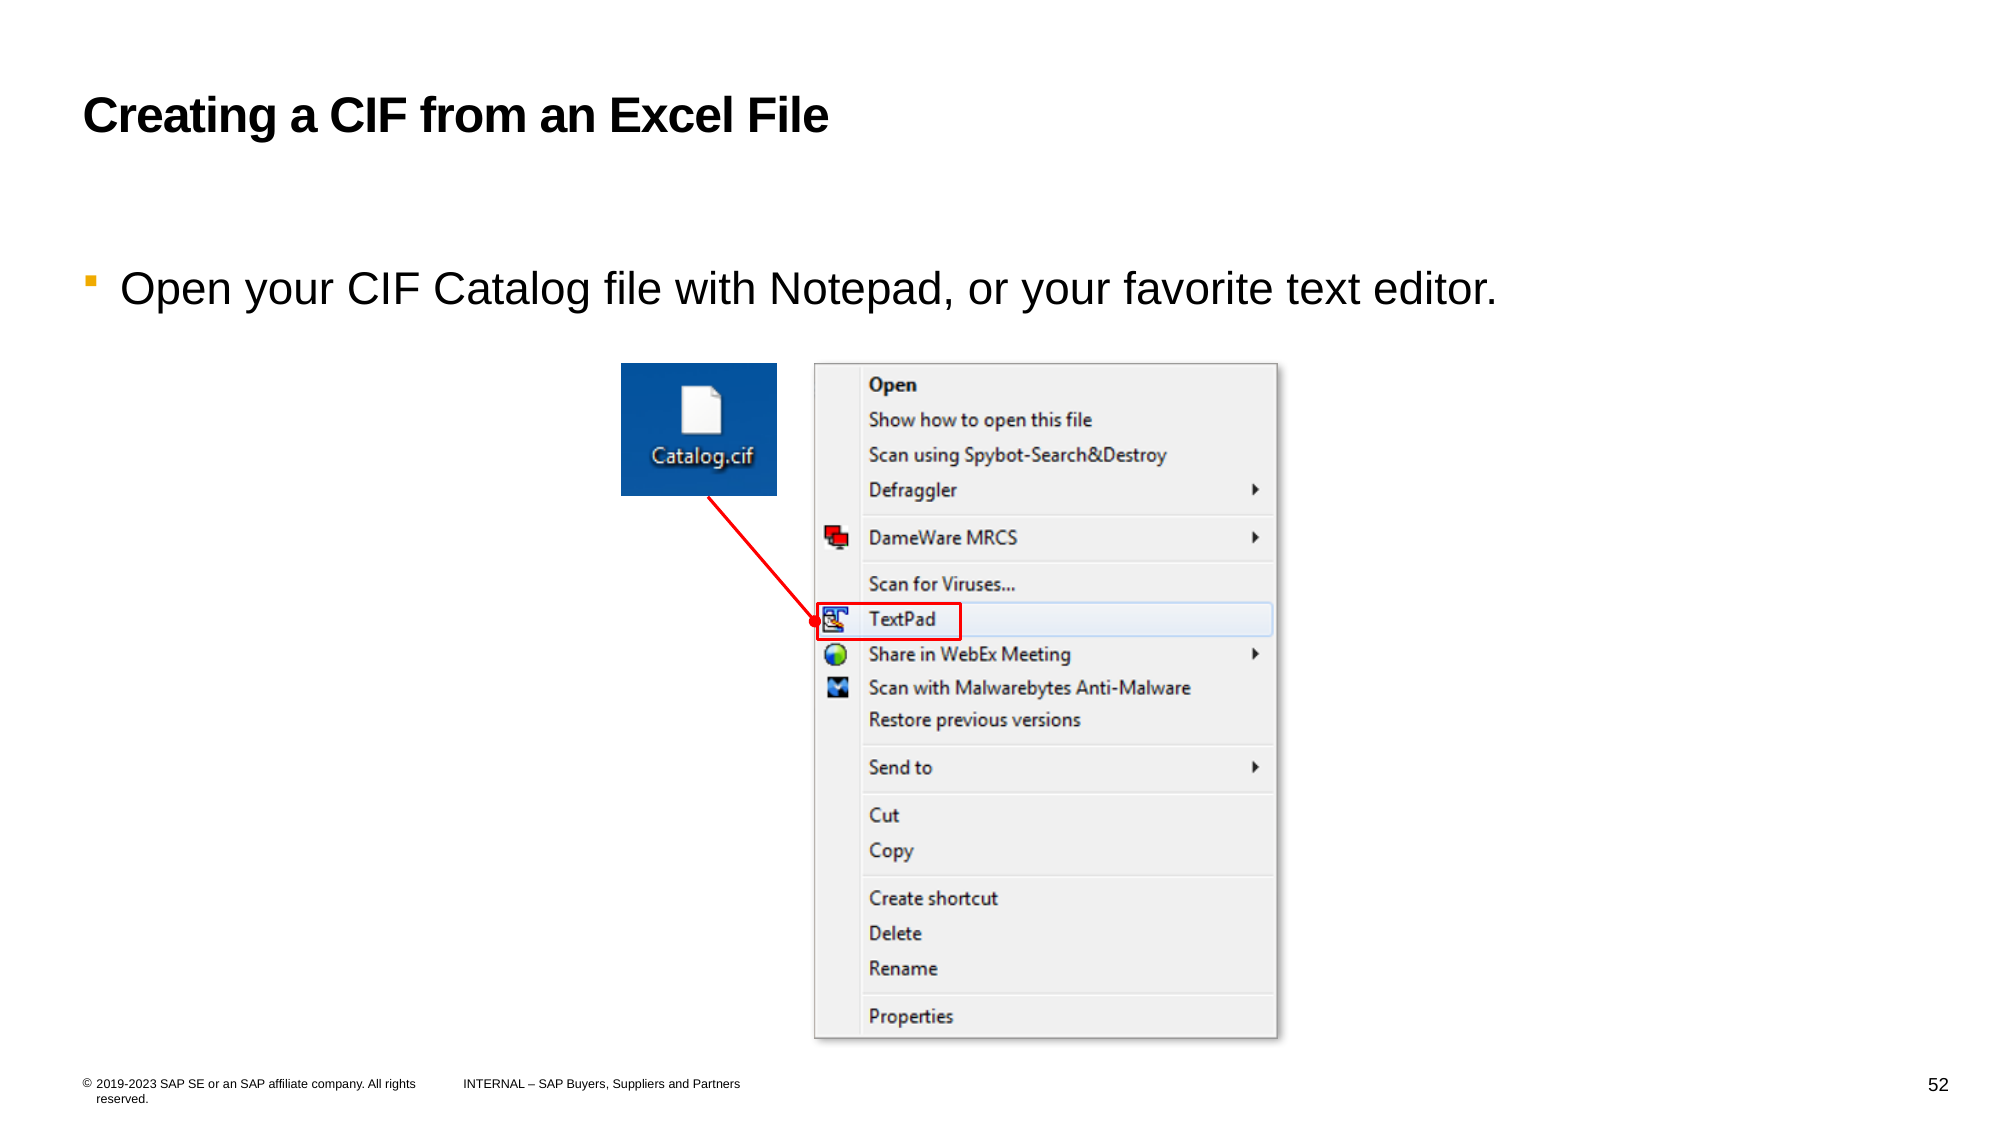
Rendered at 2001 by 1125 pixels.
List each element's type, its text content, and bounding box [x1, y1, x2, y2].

picture [620, 362, 777, 496]
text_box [707, 496, 816, 622]
title Creating a CIF from an Excel File [82, 82, 1918, 144]
picture [813, 362, 1278, 1039]
list Open your CIF Catalog file with Notepad, or your favorite text editor. [82, 265, 1918, 1040]
